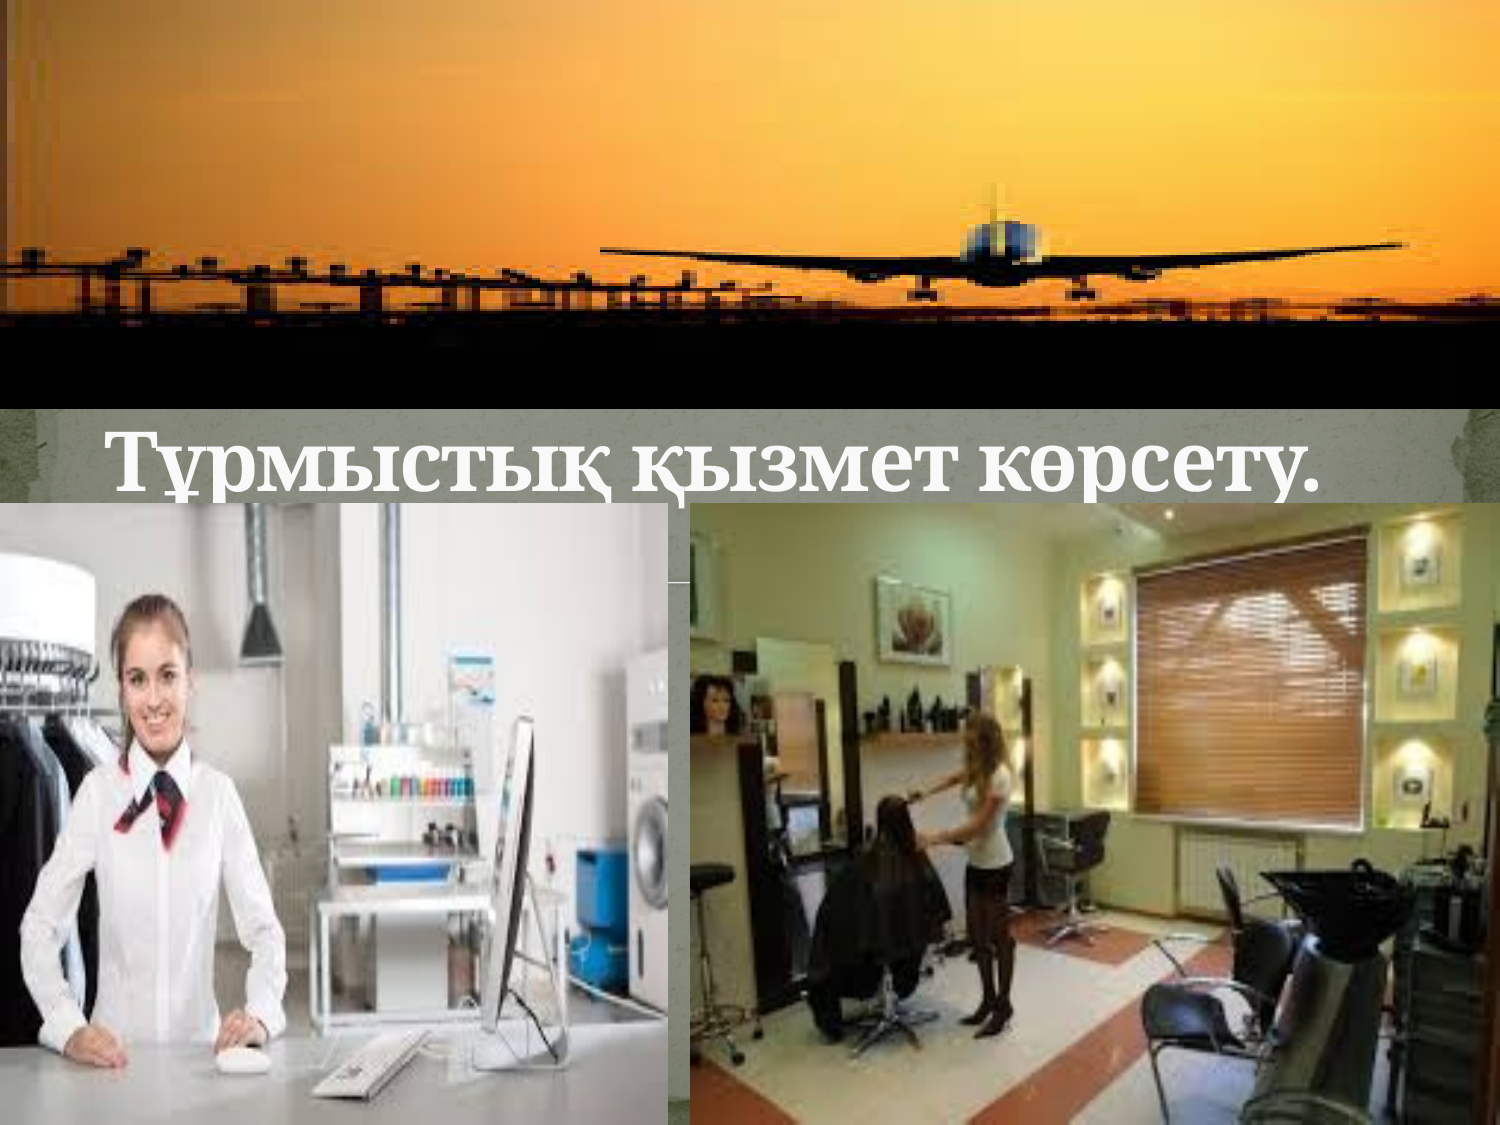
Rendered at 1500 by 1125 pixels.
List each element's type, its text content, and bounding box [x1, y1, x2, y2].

picture [0, 0, 1500, 410]
title Тұрмыстық қызмет көрсету. [76, 419, 1352, 615]
picture [0, 503, 668, 1125]
picture [690, 503, 1500, 1125]
